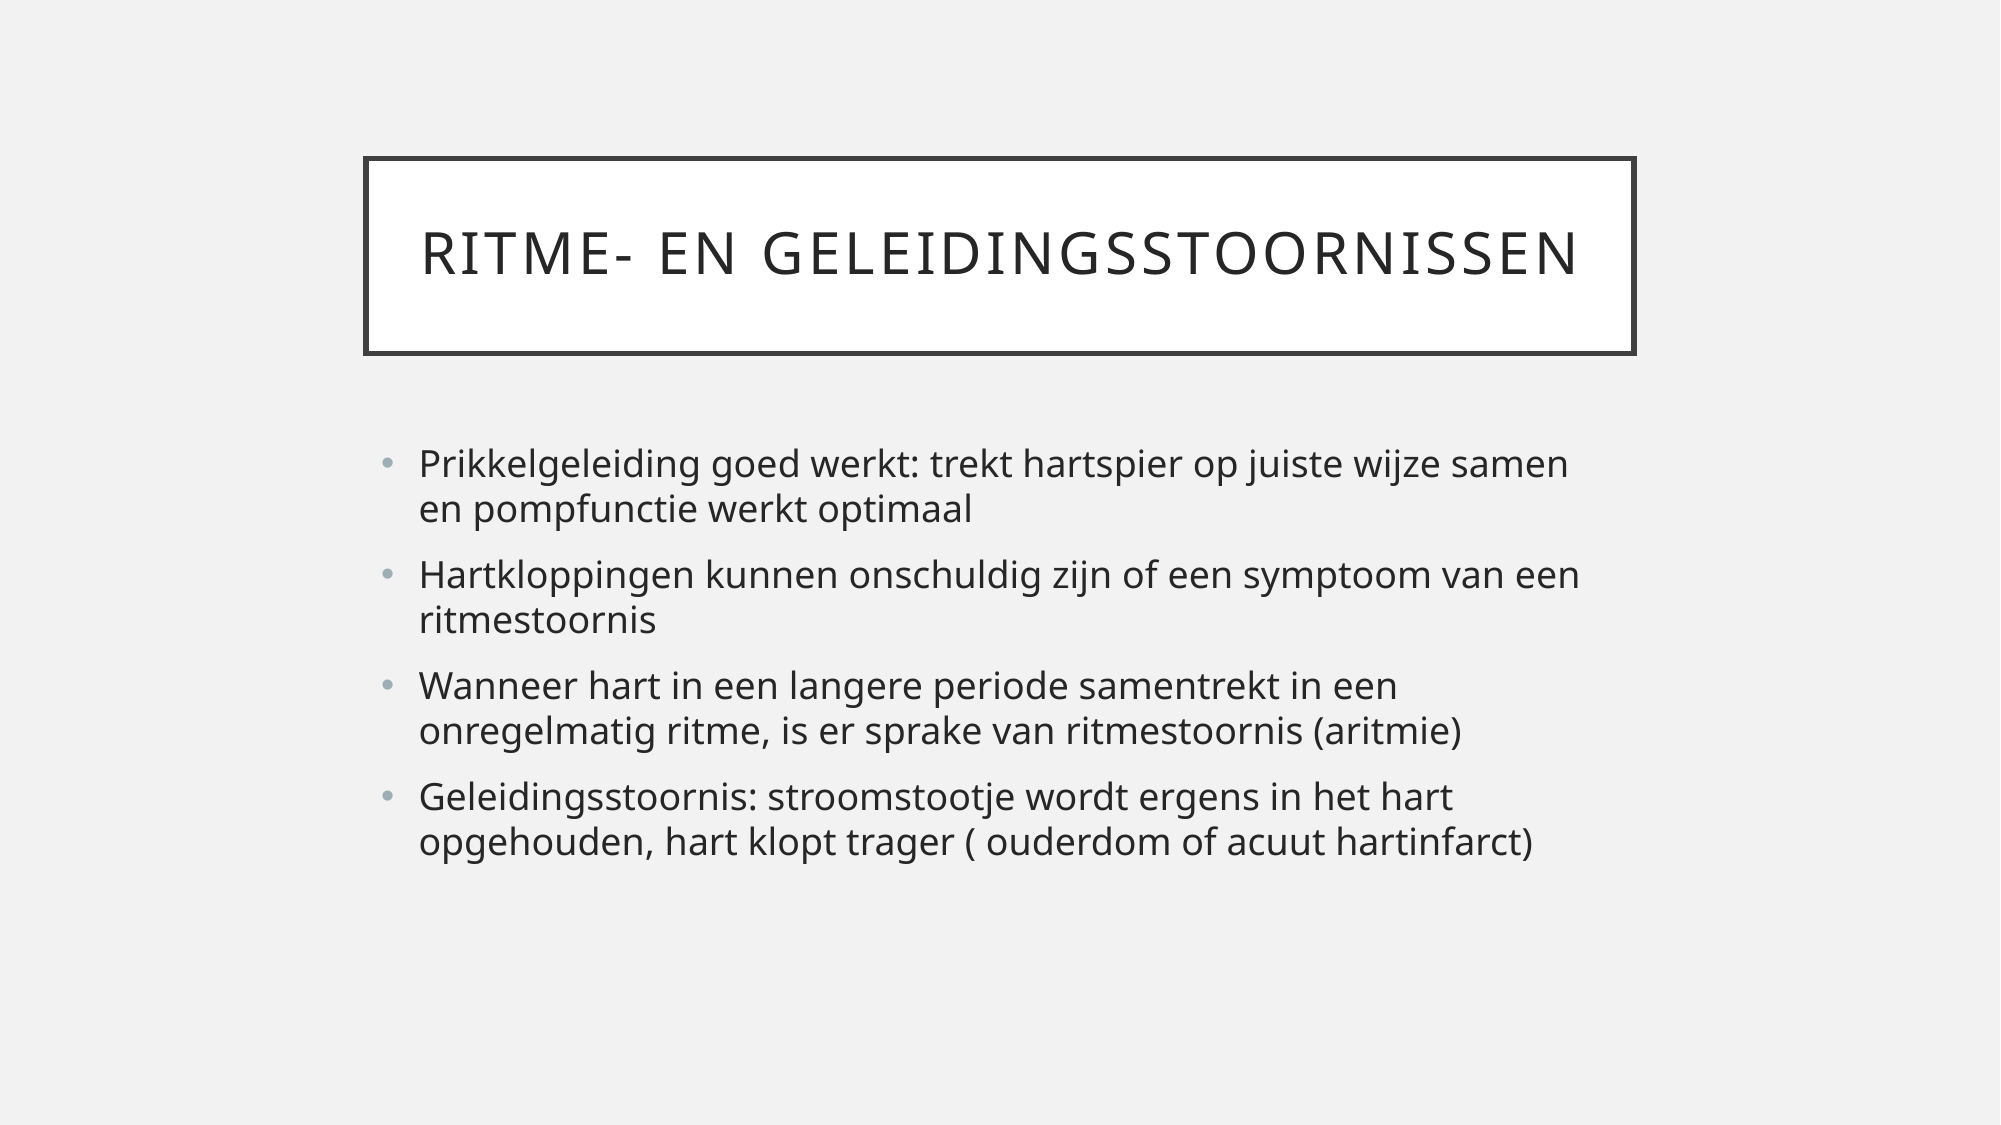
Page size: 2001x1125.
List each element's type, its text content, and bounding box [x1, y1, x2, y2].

list Prikkelgeleiding goed werkt: trekt hartspier op juiste wijze samen en pompfunctie werkt optimaal Hartkloppingen kunnen onschuldig zijn of een symptoom van een ritmestoornis Wanneer hart in een langere periode samentrekt in een onregelmatig ritme, is er sprake van ritmestoornis (aritmie) Geleidingsstoornis: stroomstootje wordt ergens in het hart opgehouden, hart klopt trager ( ouderdom of acuut hartinfarct) [366, 432, 1634, 942]
title Ritme- en geleidingsstoornissen [363, 156, 1637, 356]
